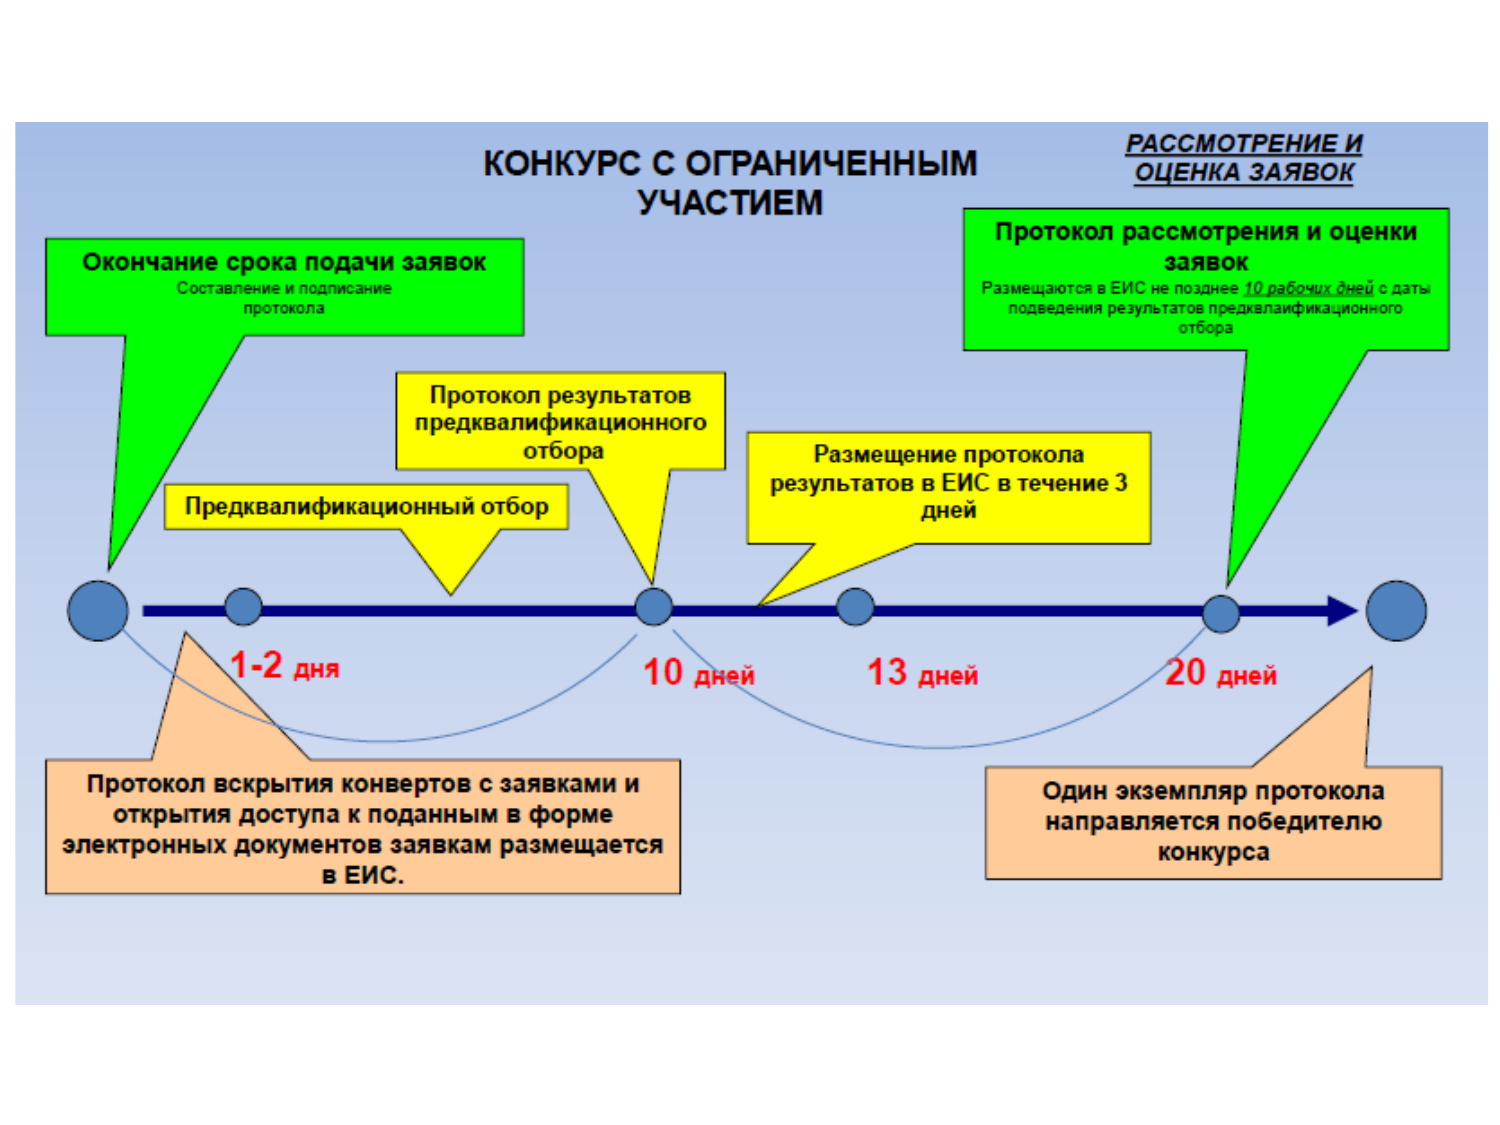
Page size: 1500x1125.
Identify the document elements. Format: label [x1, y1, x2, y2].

picture [15, 122, 1489, 1005]
